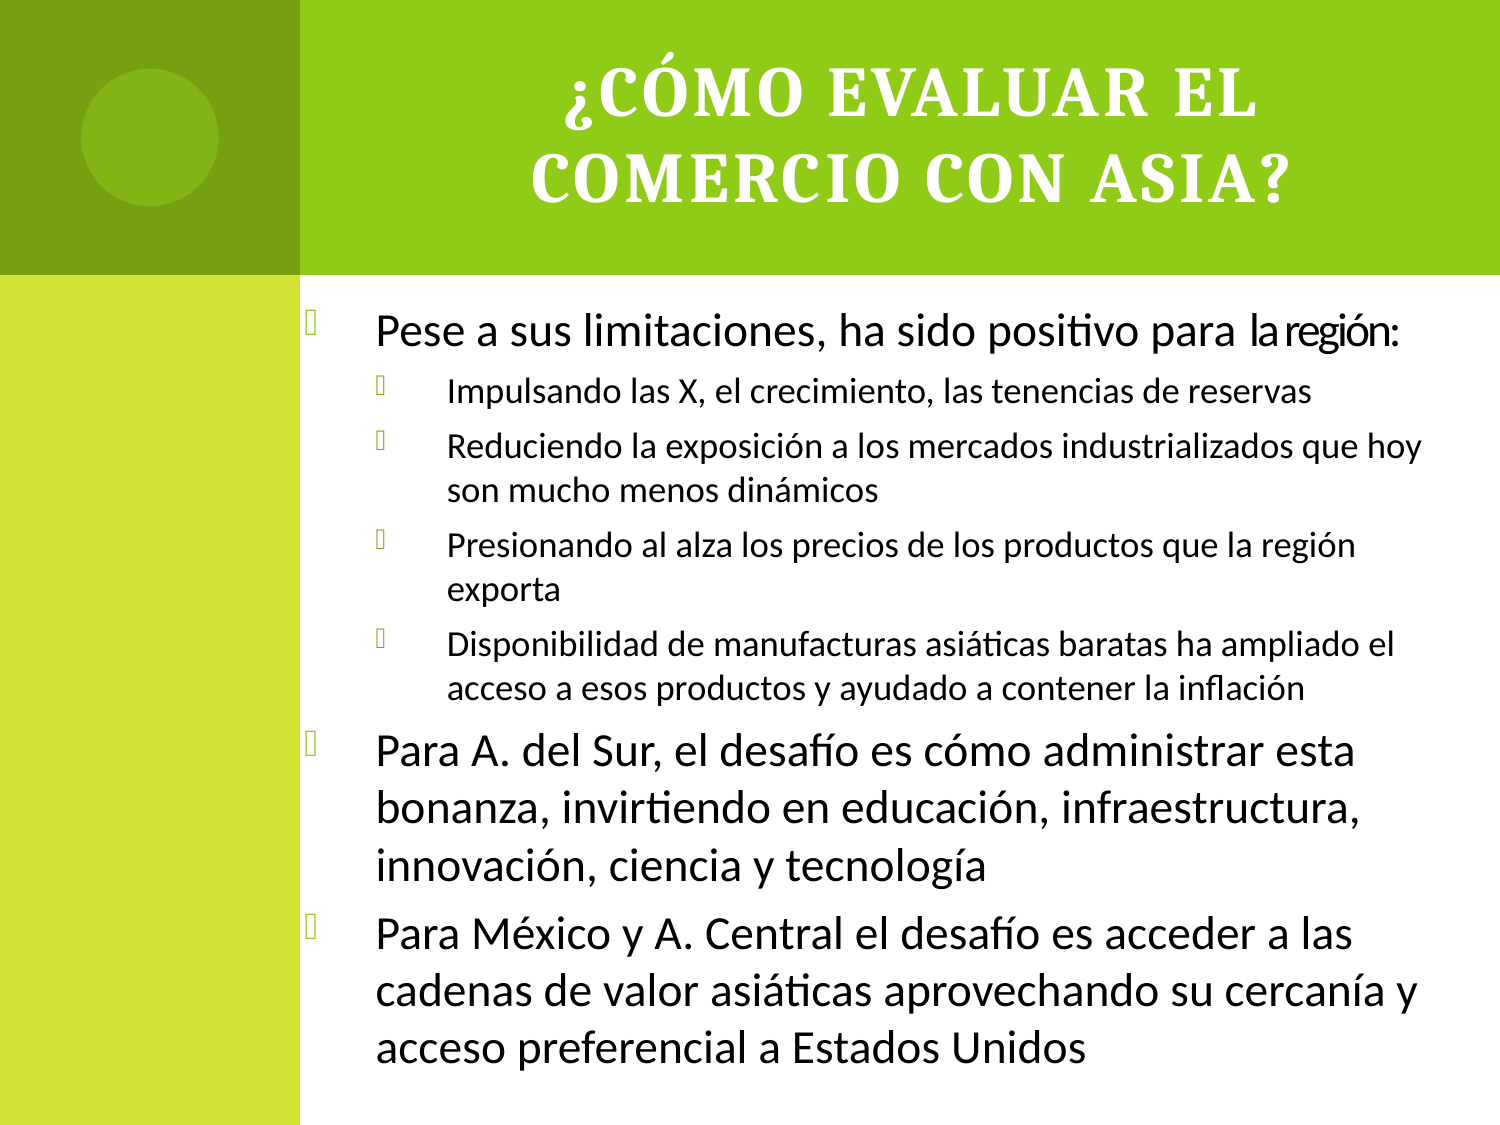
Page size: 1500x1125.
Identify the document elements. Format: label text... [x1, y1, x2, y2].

title ¿Cómo evaluar el comercio con Asia? [399, 37, 1425, 225]
list Pese a sus limitaciones, ha sido positivo para la región: Impulsando las X, el crecimiento, las tenencias de reservas Reduciendo la exposición a los mercados industrializados que hoy son mucho menos dinámicos Presionando al alza los precios de los productos que la región exporta Disponibilidad de manufacturas asiáticas baratas ha ampliado el acceso a esos productos y ayudado a contener la inflación Para A. del Sur, el desafío es cómo administrar esta bonanza, invirtiendo en educación, infraestructura, innovación, ciencia y tecnología Para México y A. Central el desafío es acceder a las cadenas de valor asiáticas aprovechando su cercanía y acceso preferencial a Estados Unidos [289, 290, 1471, 1083]
